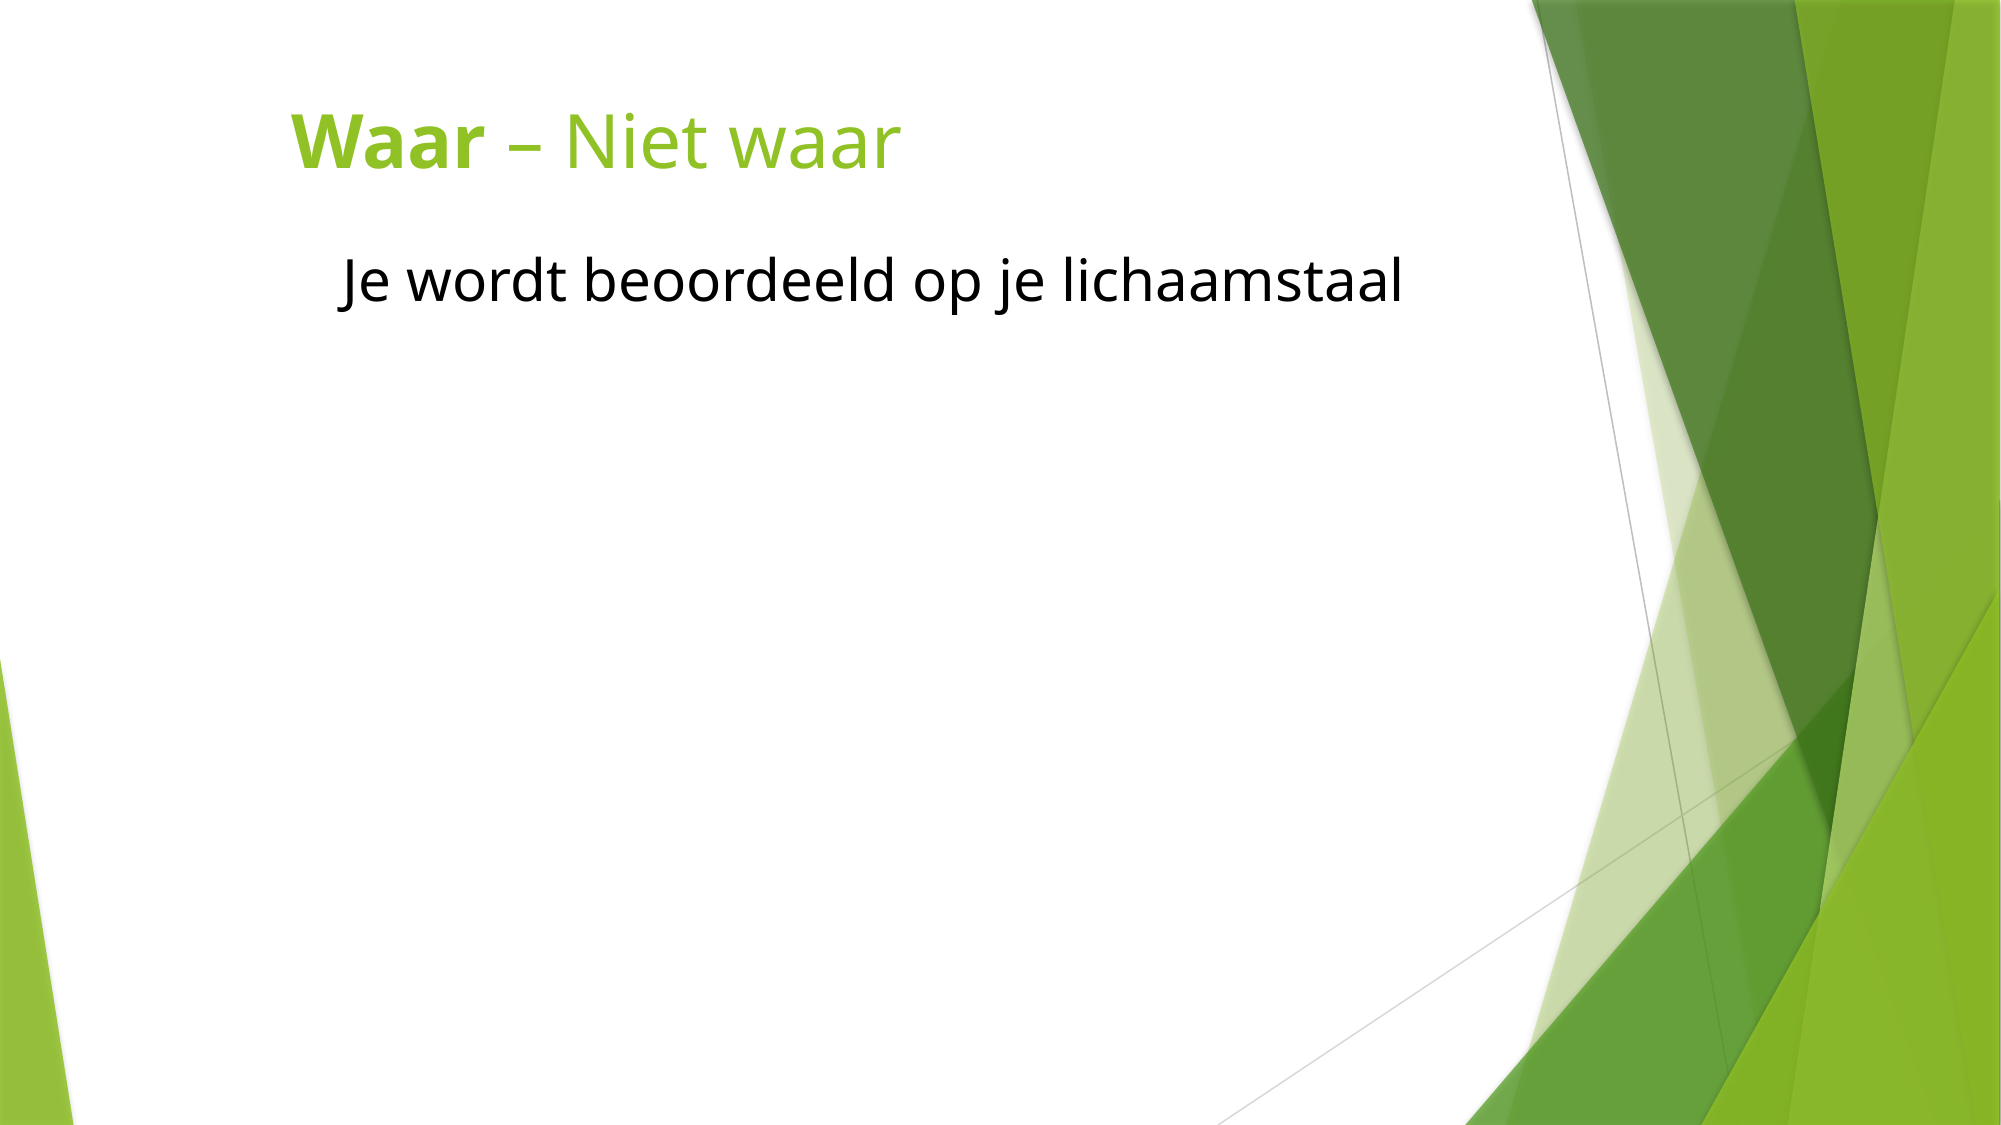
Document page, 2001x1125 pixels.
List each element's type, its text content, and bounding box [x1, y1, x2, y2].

title Waar – Niet waar [273, 45, 1900, 233]
text_box Je wordt beoordeeld op je lichaamstaal [324, 243, 1675, 1047]
